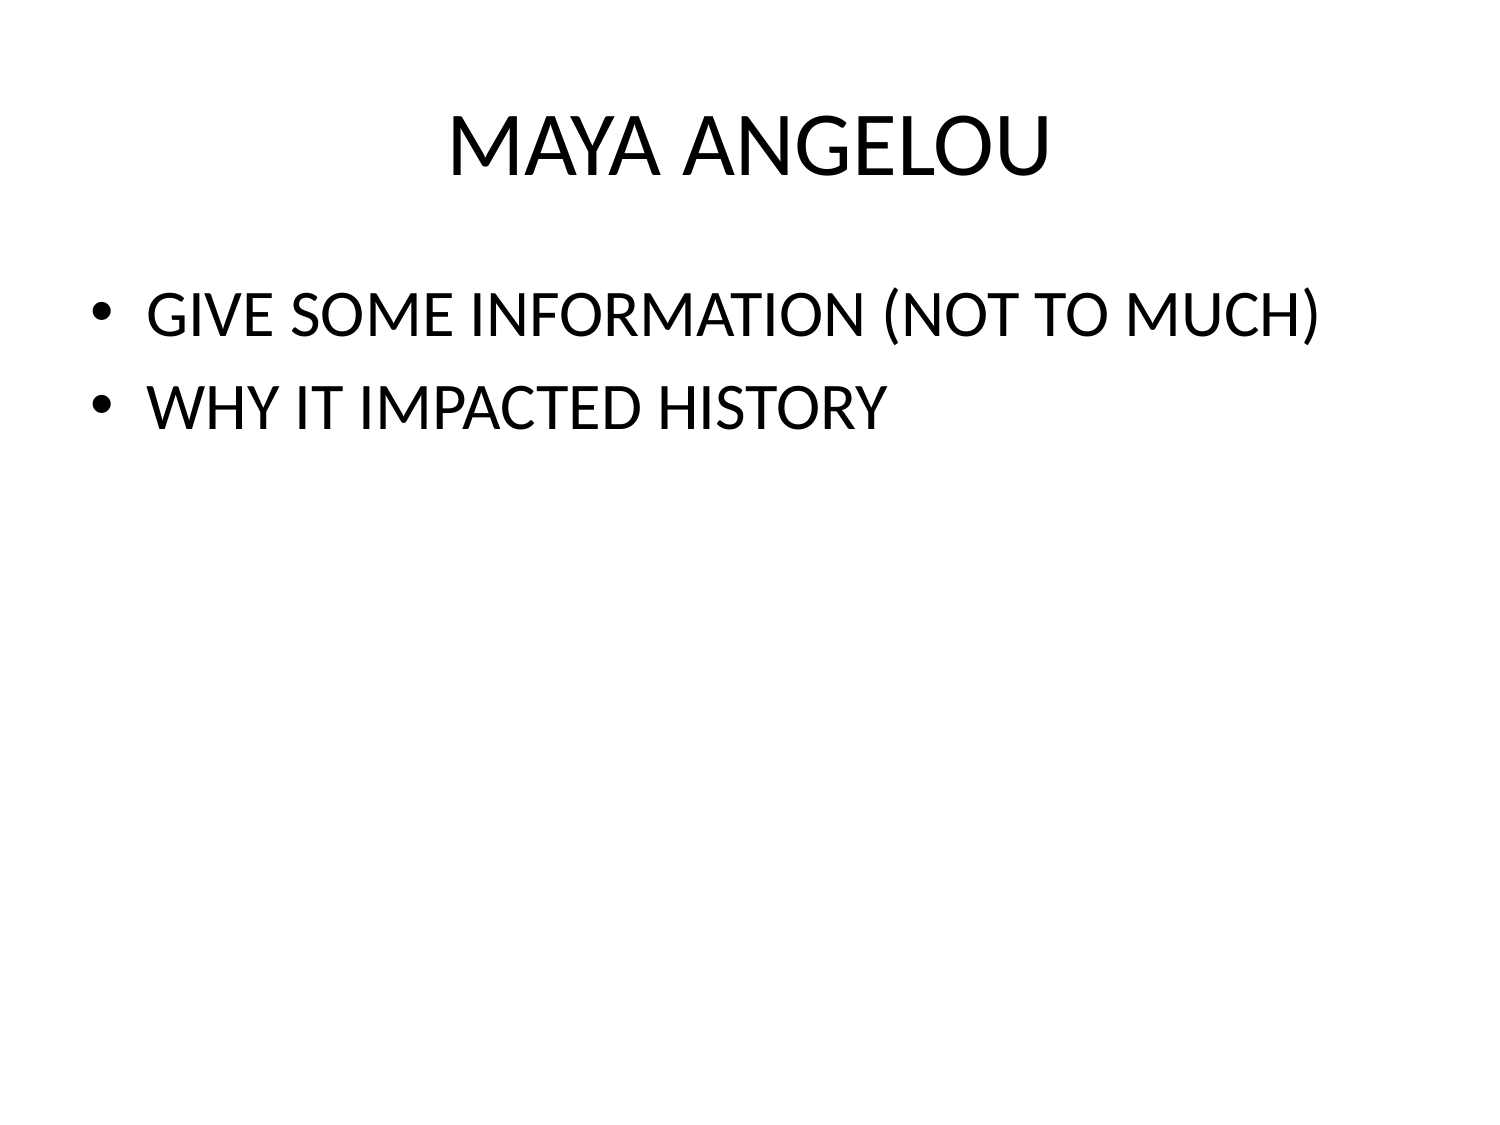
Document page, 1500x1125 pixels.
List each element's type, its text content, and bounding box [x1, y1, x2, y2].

title MAYA ANGELOU [75, 45, 1425, 233]
list GIVE SOME INFORMATION (NOT TO MUCH) WHY IT IMPACTED HISTORY [75, 262, 1425, 1005]
